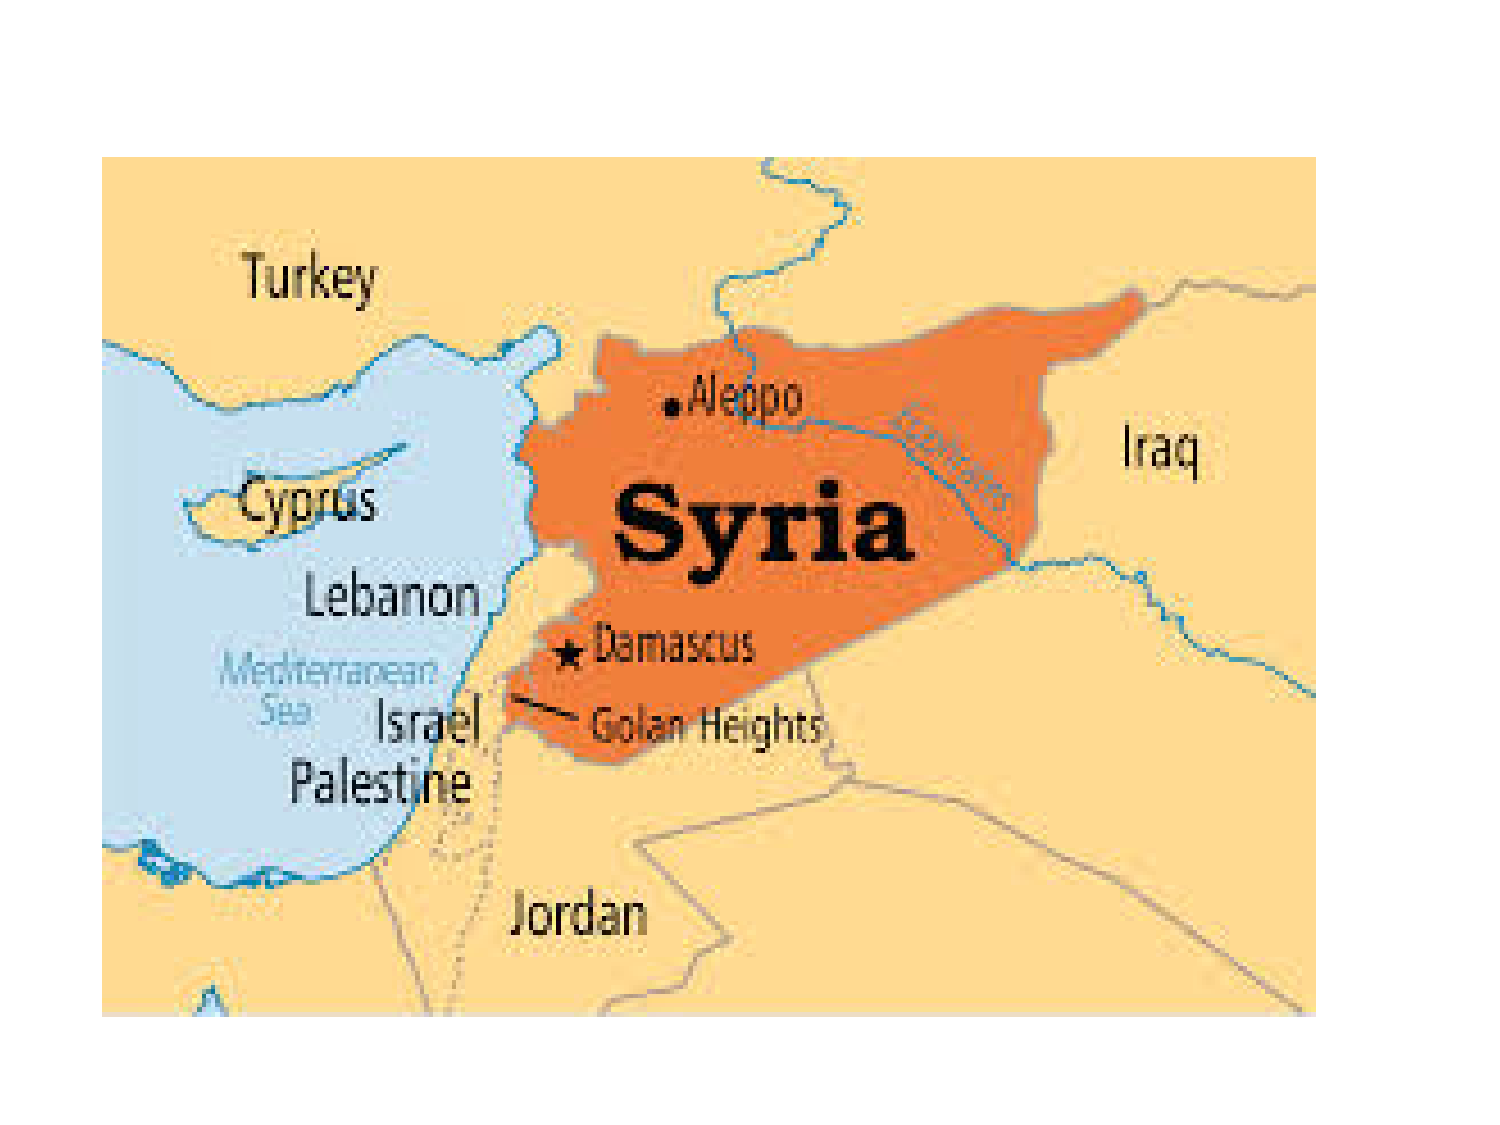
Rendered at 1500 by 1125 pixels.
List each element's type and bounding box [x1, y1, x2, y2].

picture [102, 157, 1317, 1017]
